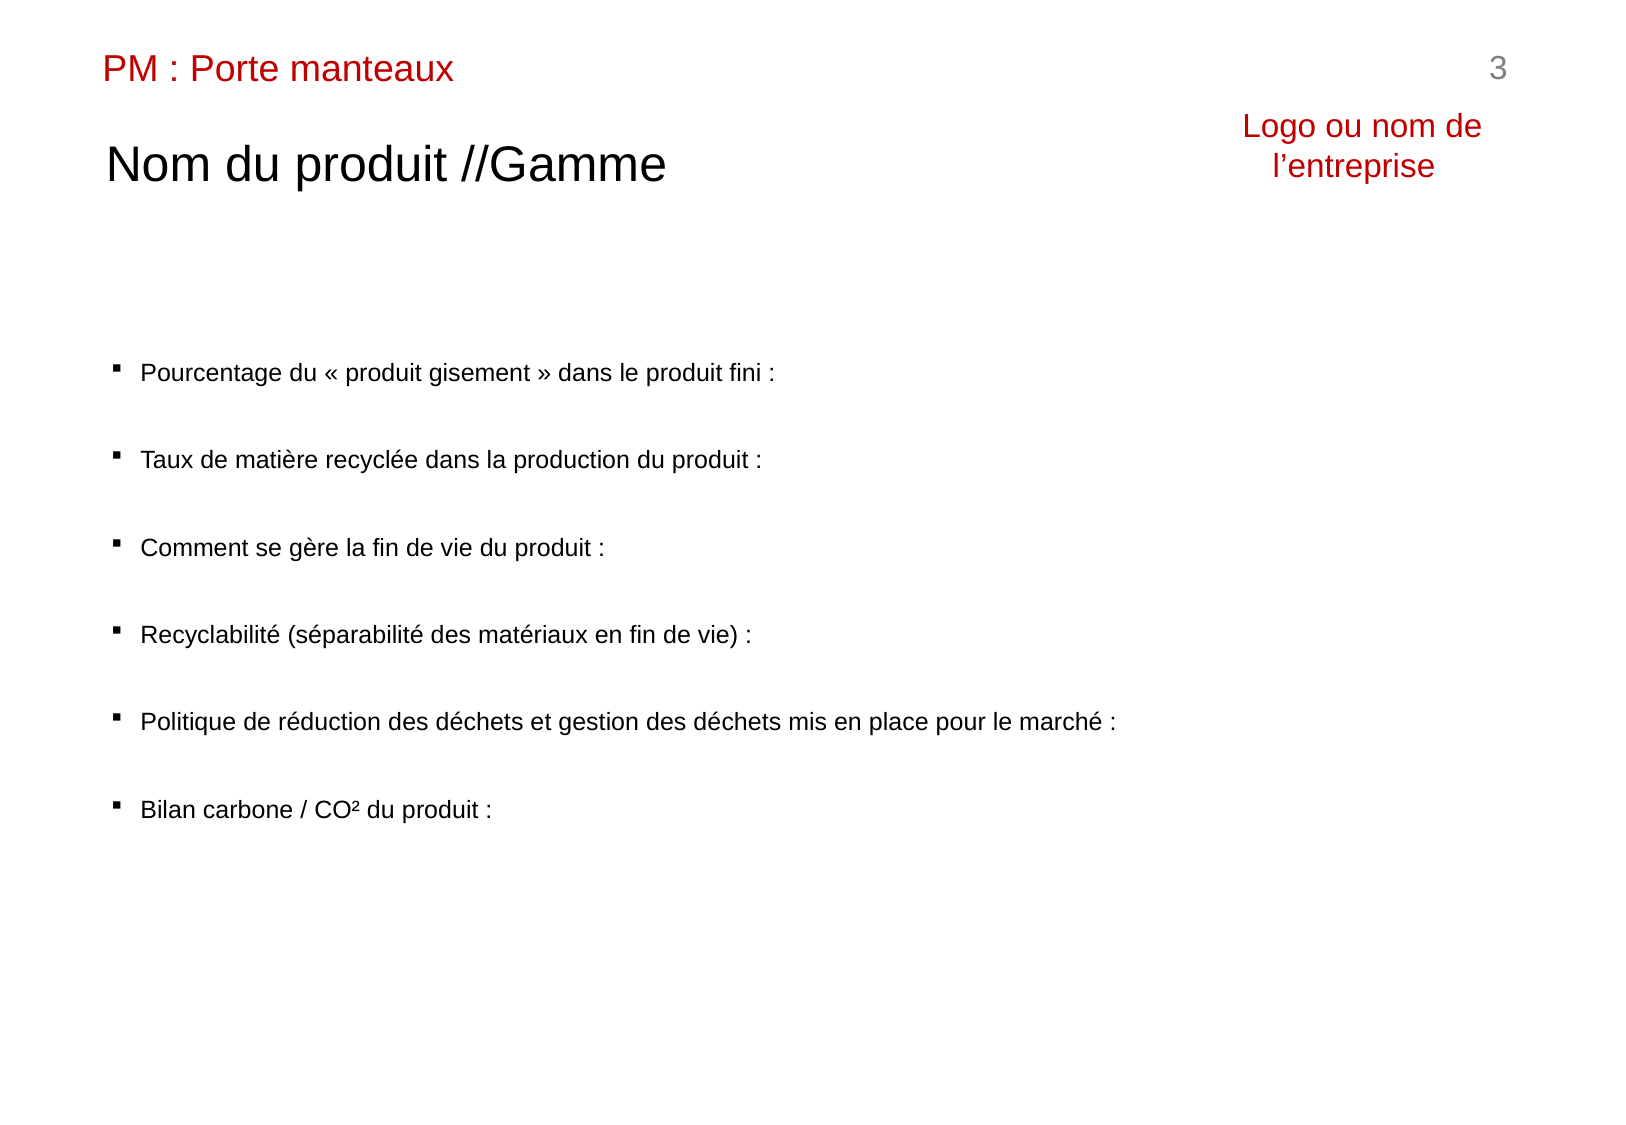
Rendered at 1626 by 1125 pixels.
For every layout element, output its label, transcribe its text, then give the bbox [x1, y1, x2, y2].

text_box Pourcentage du « produit gisement » dans le produit fini : Taux de matière recyclée dans la production du produit : Comment se gère la fin de vie du produit : Recyclabilité (séparabilité des matériaux en fin de vie) : Politique de réduction des déchets et gestion des déchets mis en place pour le marché : Bilan carbone / CO² du produit : [81, 304, 1333, 1067]
list Nom du produit //Gamme [91, 109, 1523, 215]
text_box Logo ou nom de l’entreprise [1141, 91, 1567, 197]
title PM : Porte manteaux [102, 19, 1426, 109]
slide_number 3 [1426, 19, 1523, 91]
